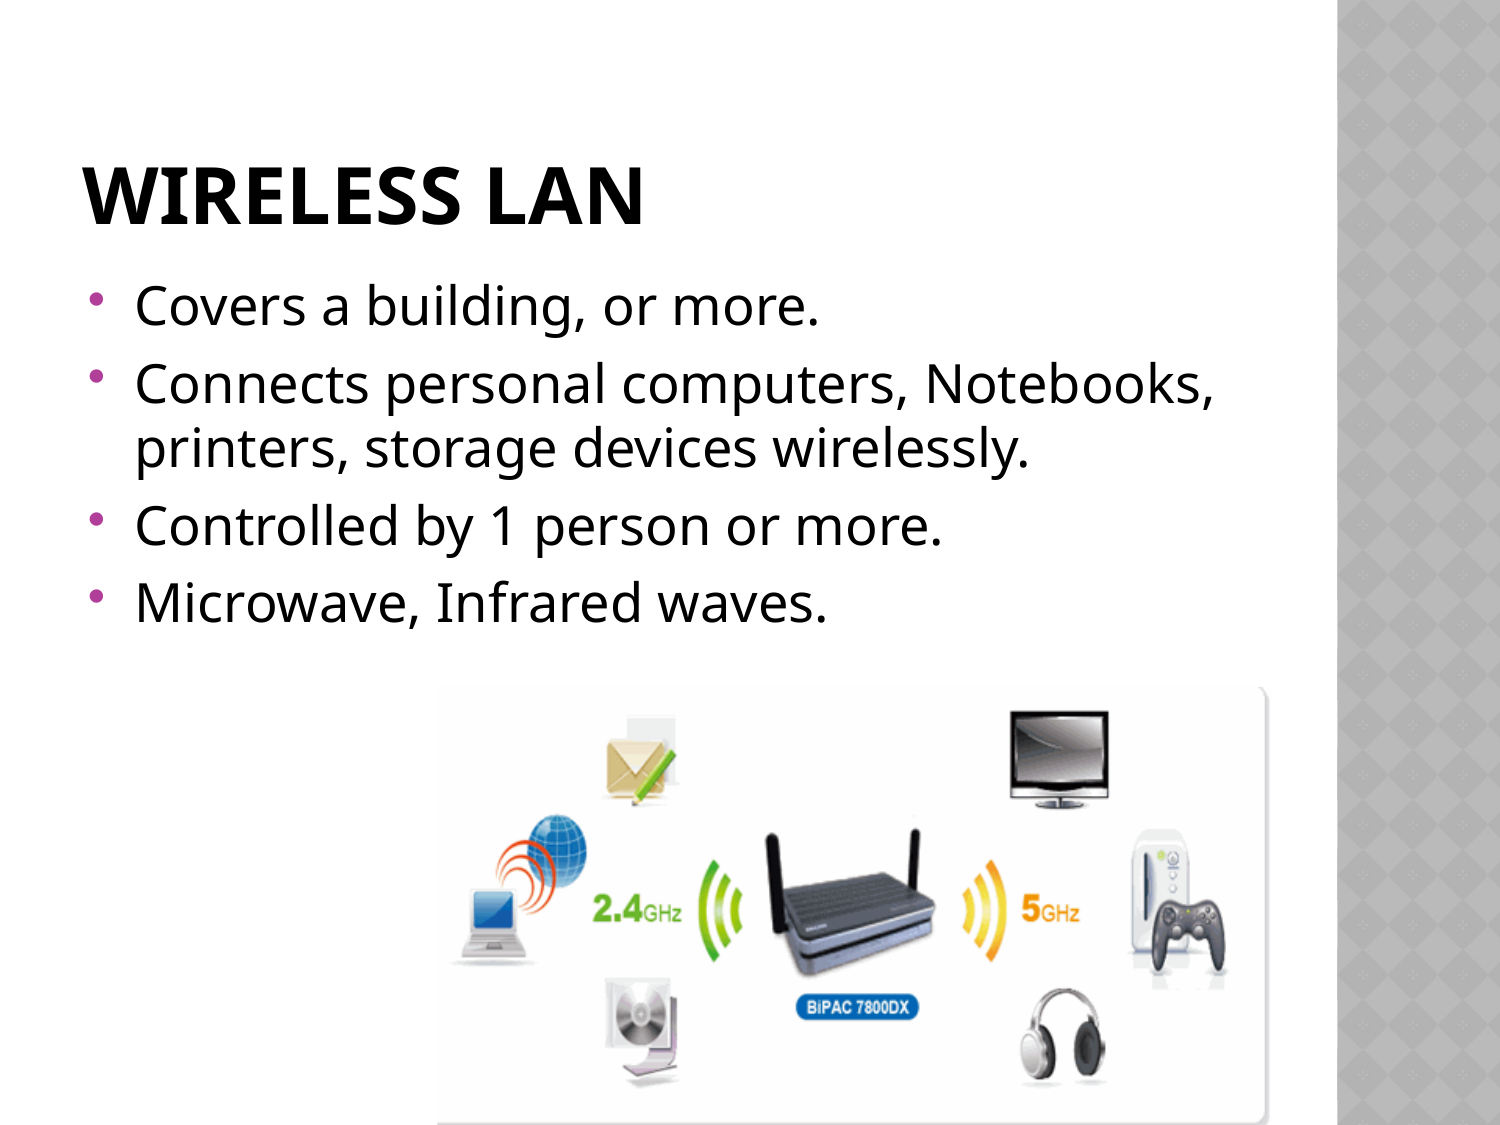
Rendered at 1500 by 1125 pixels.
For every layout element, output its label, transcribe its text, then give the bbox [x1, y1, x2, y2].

list Covers a building, or more. Connects personal computers, Notebooks, printers, storage devices wirelessly. Controlled by 1 person or more. Microwave, Infrared waves. [75, 264, 1263, 1059]
title Wireless LAN [75, 52, 1263, 240]
picture [436, 687, 1276, 1125]
